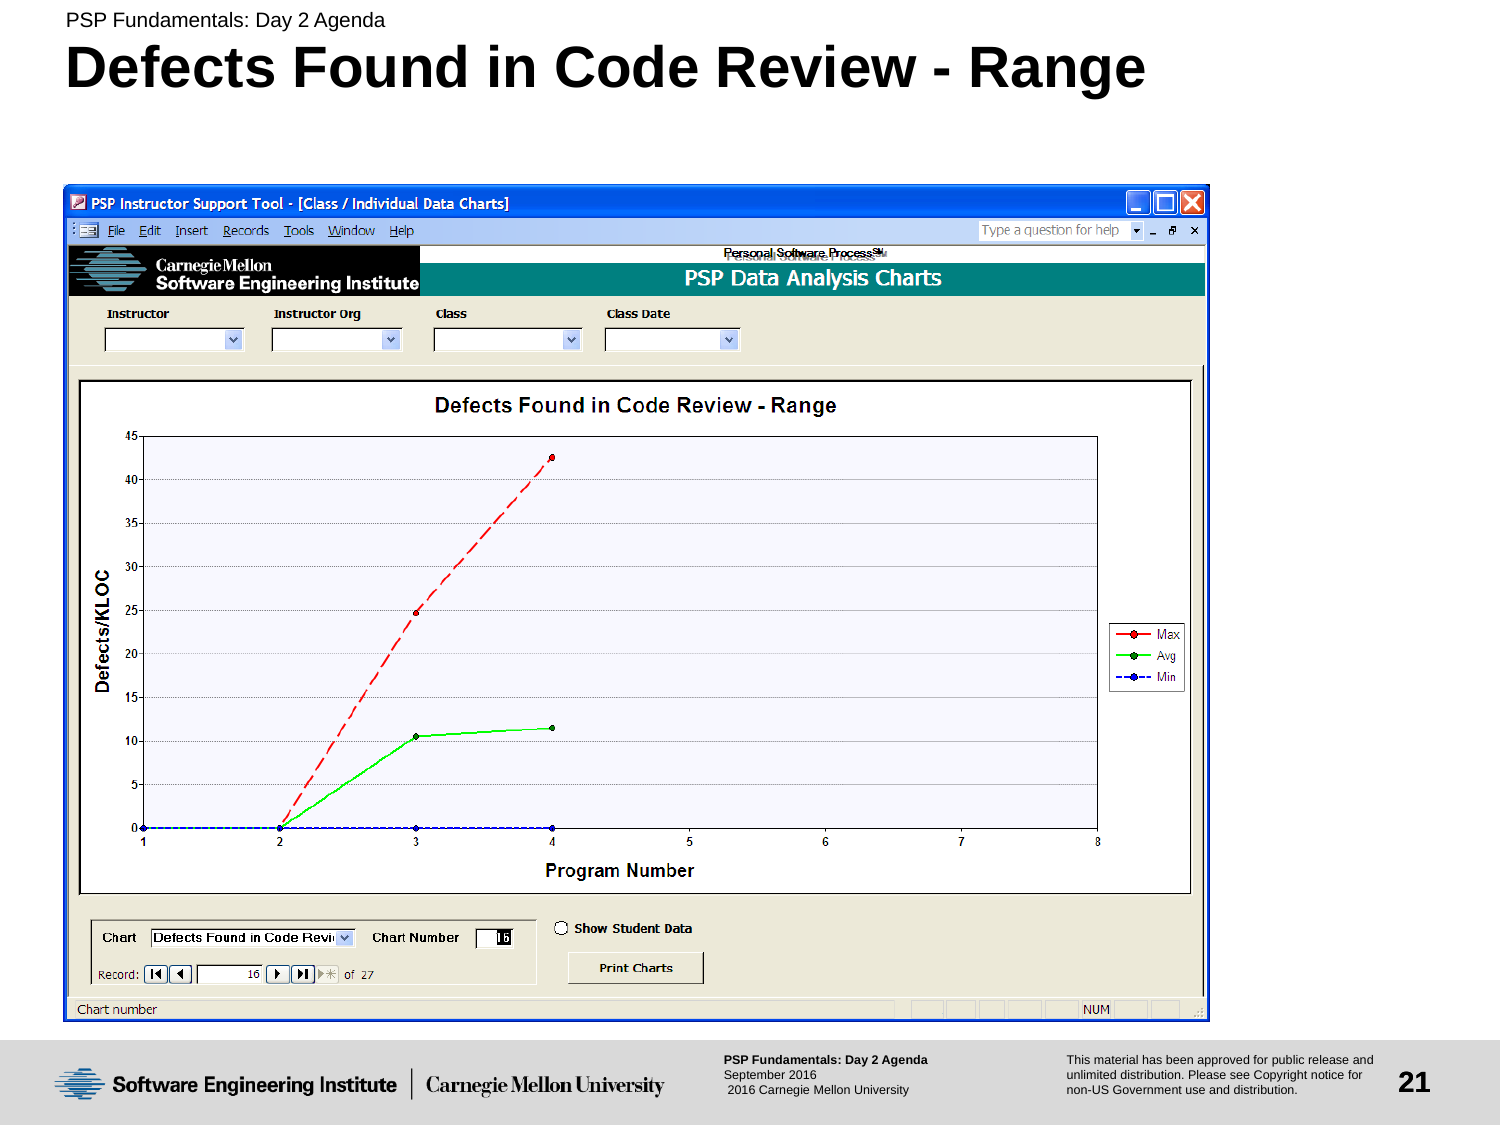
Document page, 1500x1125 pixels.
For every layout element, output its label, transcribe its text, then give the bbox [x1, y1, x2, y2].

title Defects Found in Code Review - Range [65, 37, 1430, 148]
picture [46, 1061, 673, 1104]
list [63, 184, 1210, 1022]
